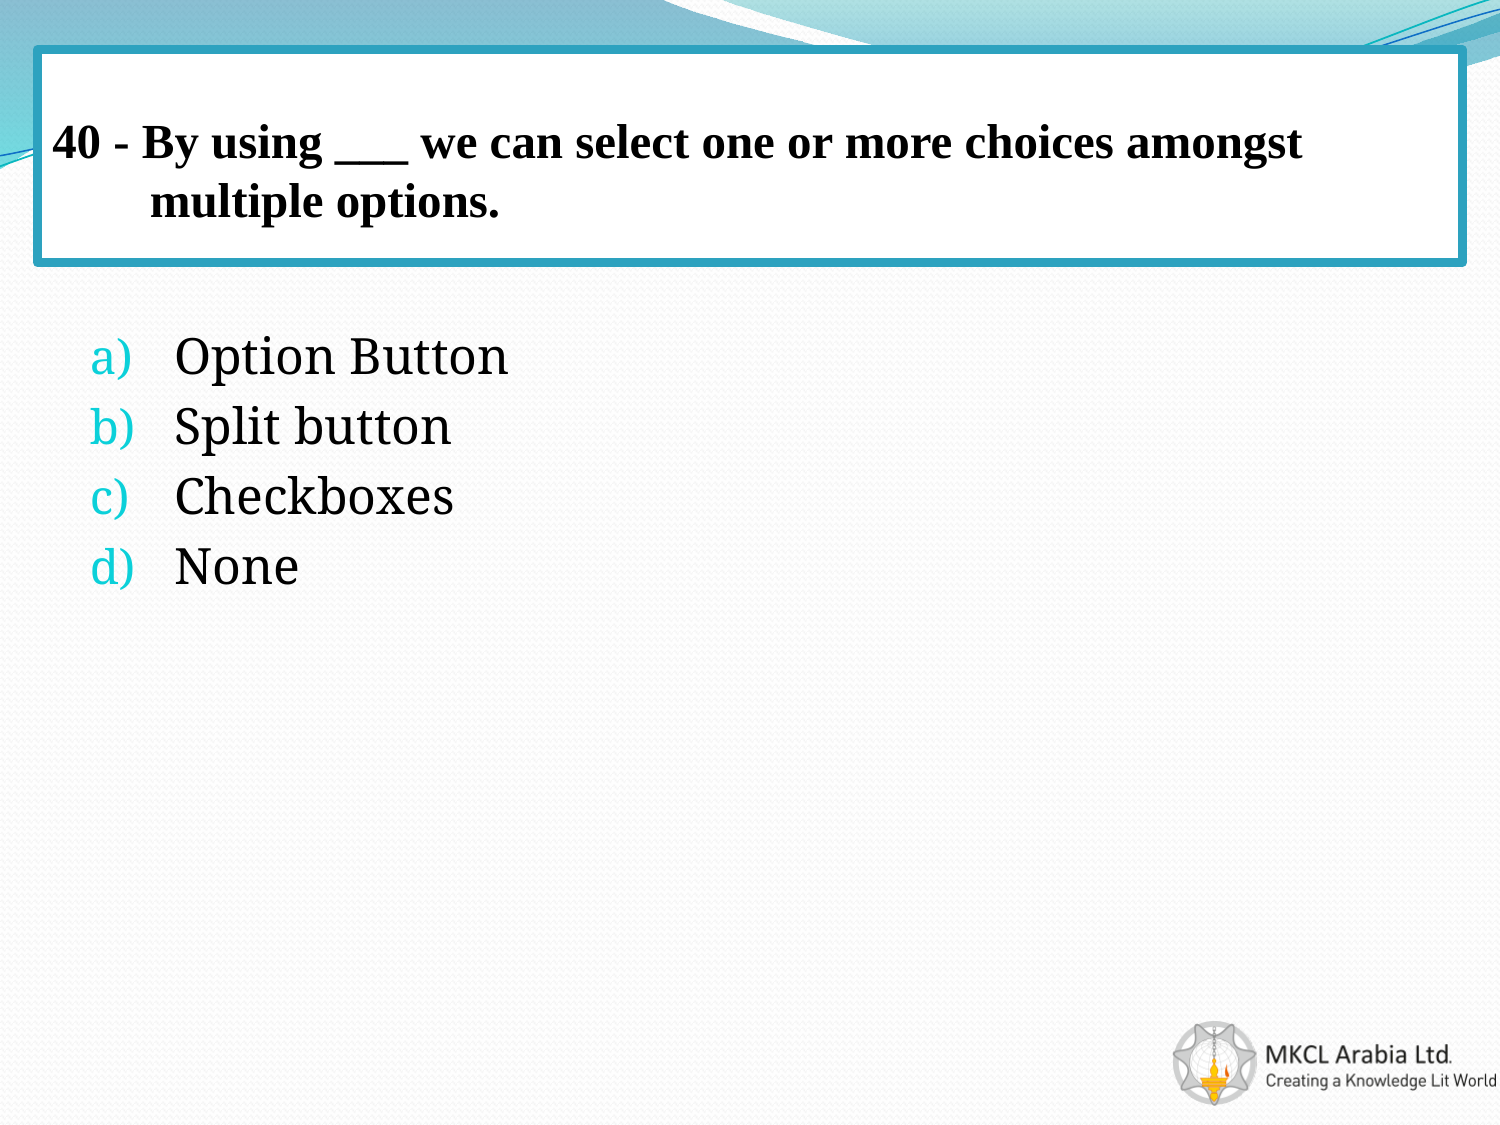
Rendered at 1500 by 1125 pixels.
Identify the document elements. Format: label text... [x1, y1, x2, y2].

list Option Button Split button Checkboxes None [75, 317, 1425, 1038]
picture [1172, 1021, 1496, 1106]
title 40 - By using ___ we can select one or more choices amongst multiple options. [37, 50, 1388, 238]
